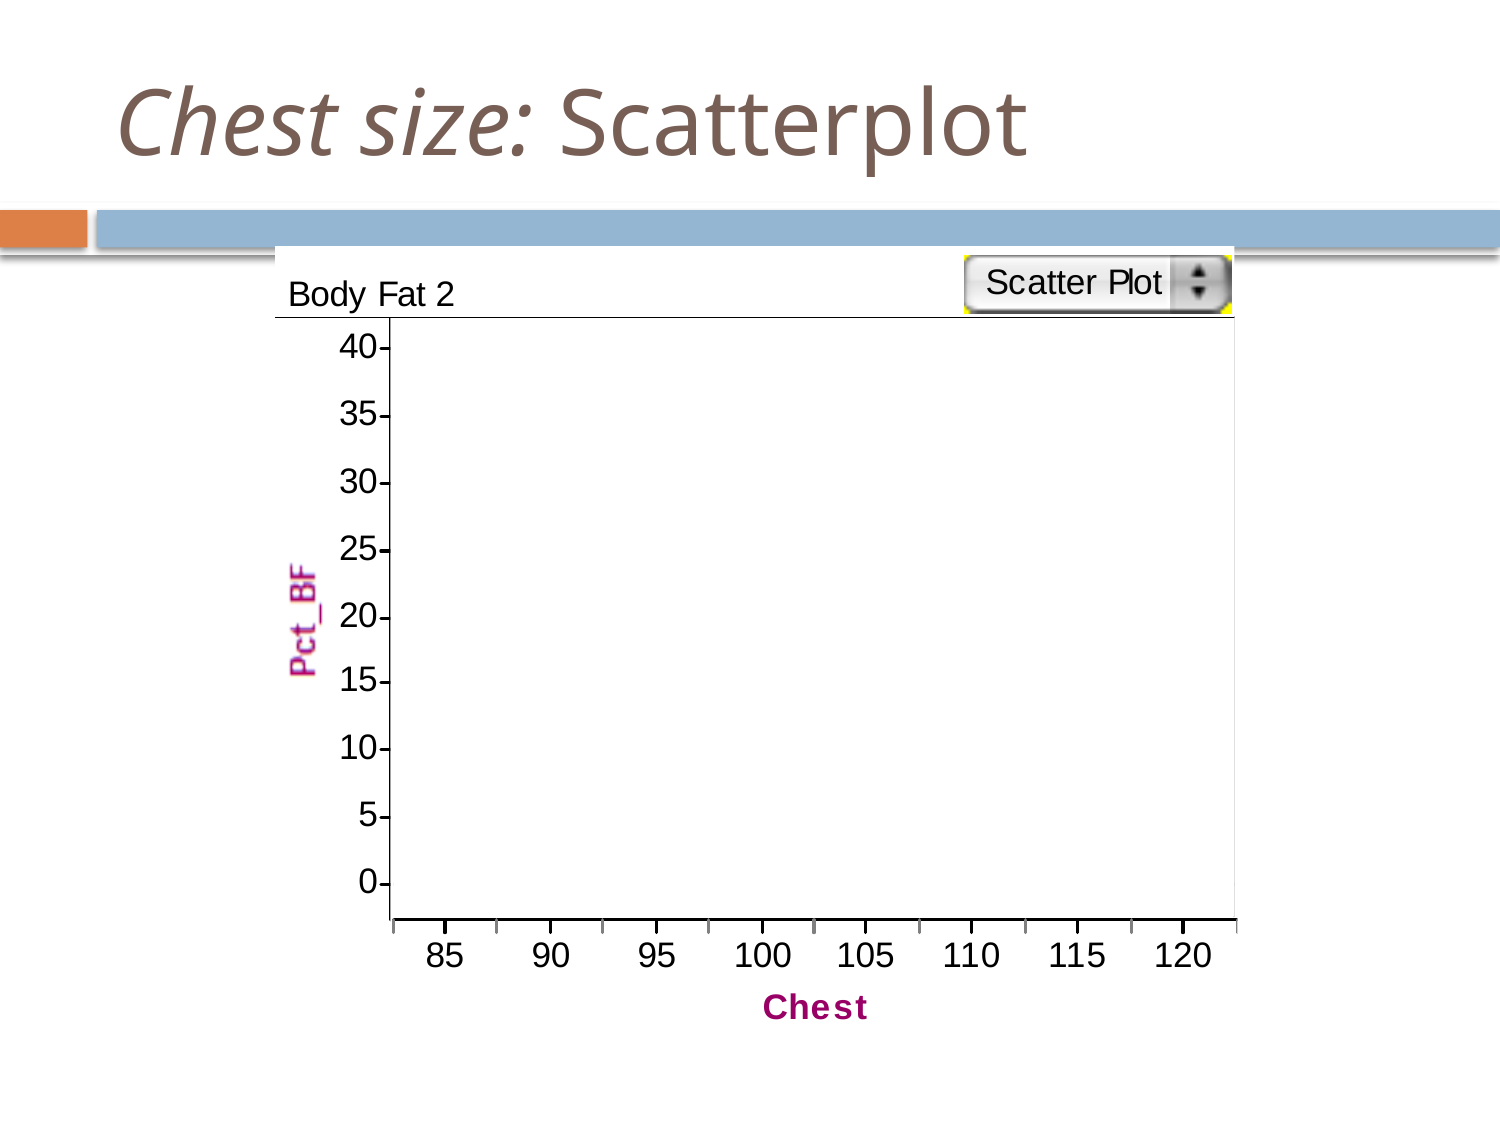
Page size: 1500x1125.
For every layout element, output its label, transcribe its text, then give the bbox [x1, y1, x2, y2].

title Chest size: Scatterplot [99, 37, 1438, 200]
picture [274, 245, 1238, 1033]
